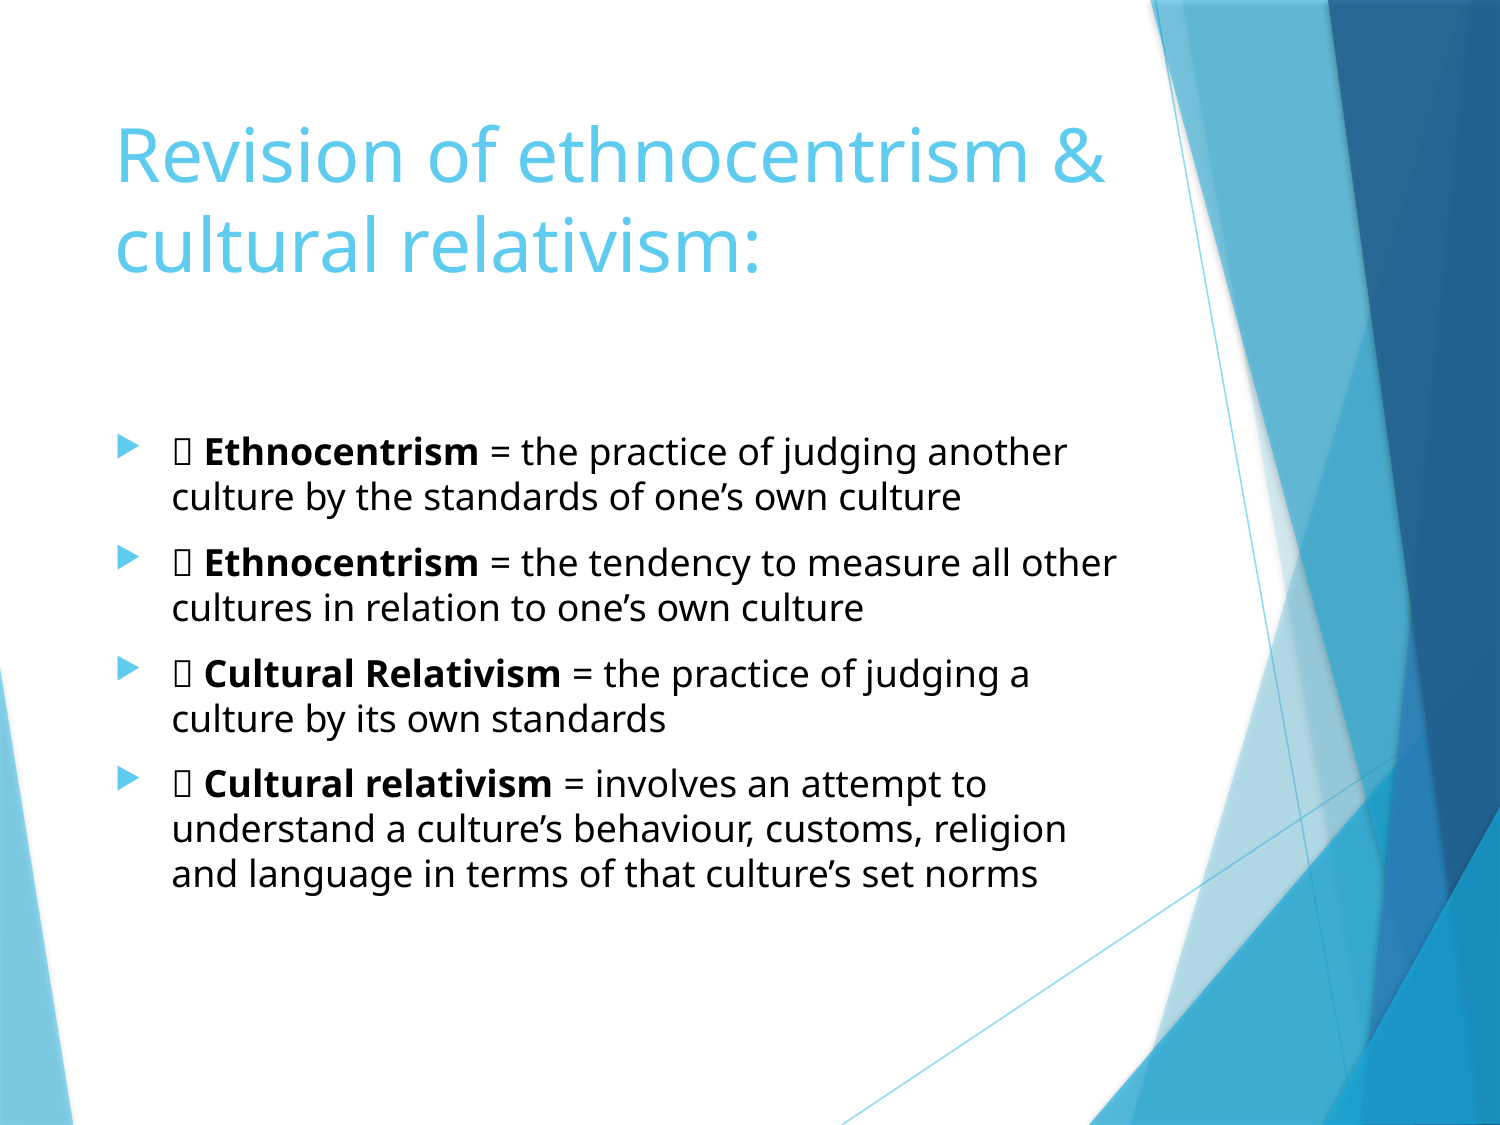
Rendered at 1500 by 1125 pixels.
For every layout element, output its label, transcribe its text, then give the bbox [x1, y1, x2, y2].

list  Ethnocentrism = the practice of judging another culture by the standards of one’s own culture  Ethnocentrism = the tendency to measure all other cultures in relation to one’s own culture  Cultural Relativism = the practice of judging a culture by its own standards  Cultural relativism = involves an attempt to understand a culture’s behaviour, customs, religion and language in terms of that culture’s set norms [99, 354, 1142, 992]
title Revision of ethnocentrism & cultural relativism: [99, 99, 1142, 317]
